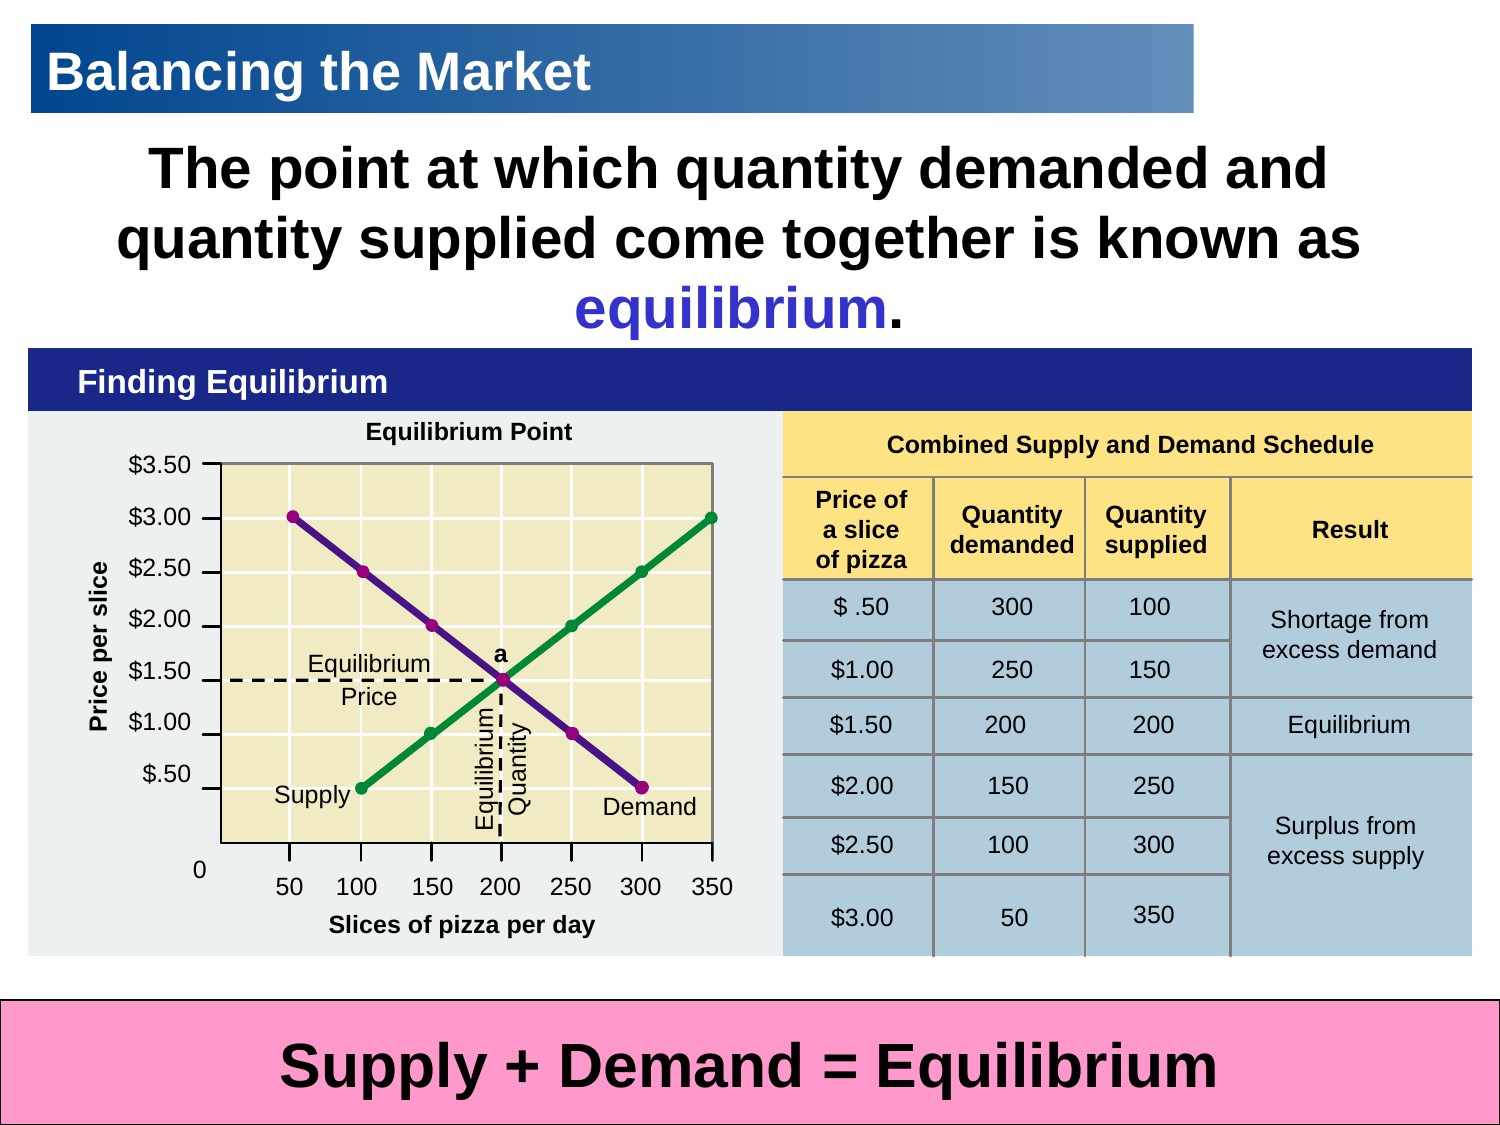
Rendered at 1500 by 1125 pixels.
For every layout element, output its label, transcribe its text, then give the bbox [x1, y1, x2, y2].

title Balancing the Market [30, 24, 1194, 113]
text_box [229, 629, 1462, 863]
text_box Supply + Demand = Equilibrium [0, 999, 1500, 1125]
picture [546, 1028, 619, 1097]
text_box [260, 484, 1463, 628]
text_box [0, 320, 1500, 984]
picture [909, 1028, 981, 1098]
picture [1020, 1009, 1245, 1114]
list The point at which quantity demanded and quantity supplied come together is known as equilibrium. [0, 0, 1490, 319]
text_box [260, 869, 1463, 940]
picture [349, 1028, 423, 1097]
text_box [333, 595, 1463, 820]
picture [447, 1028, 521, 1097]
